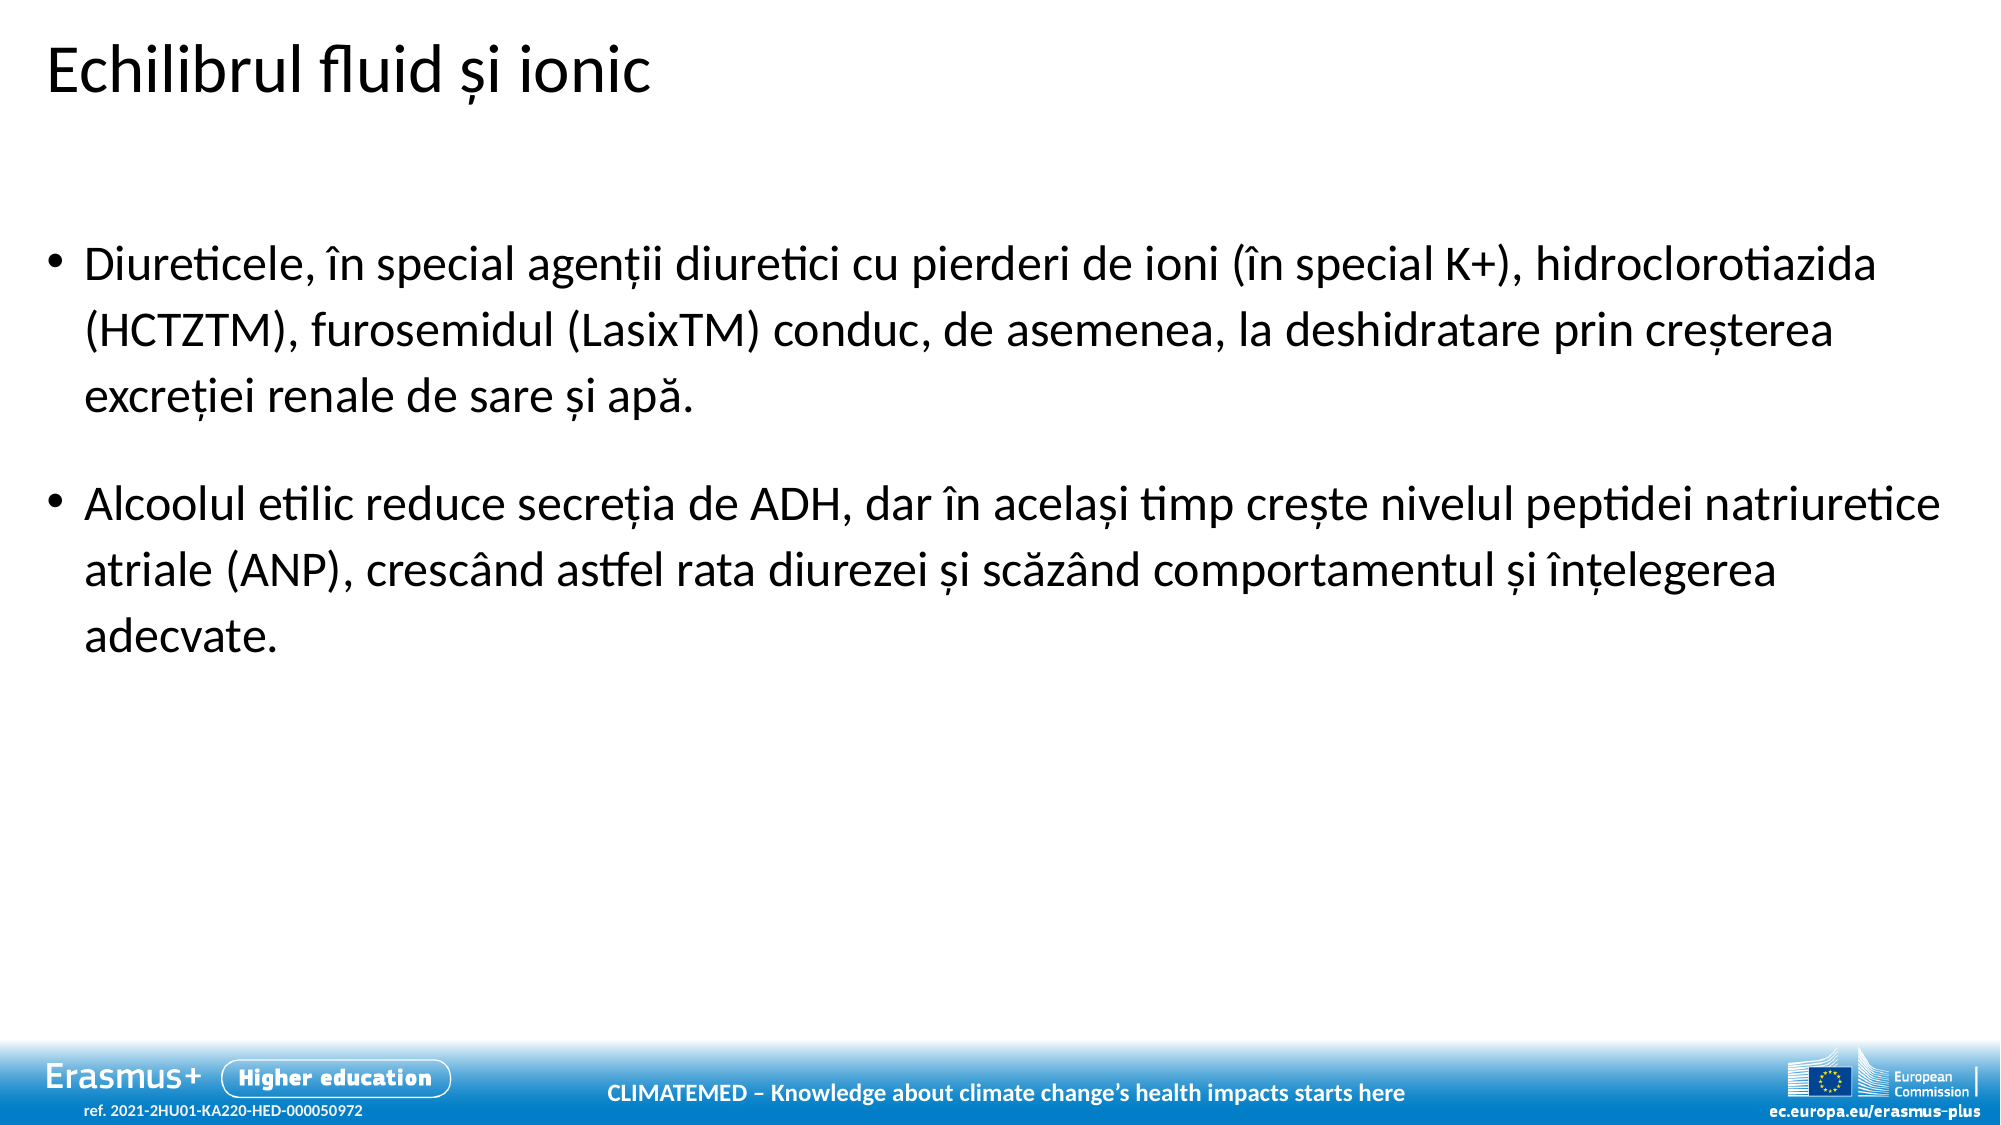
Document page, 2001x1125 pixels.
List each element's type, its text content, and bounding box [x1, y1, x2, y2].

list Diureticele, în special agenții diuretici cu pierderi de ioni (în special K+), hidroclorotiazida (HCTZTM), furosemidul (LasixTM) conduc, de asemenea, la deshidratare prin creșterea excreției renale de sare și apă. Alcoolul etilic reduce secreția de ADH, dar în același timp crește nivelul peptidei natriuretice atriale (ANP), crescând astfel rata diurezei și scăzând comportamentul și înțelegerea adecvate. [31, 217, 1984, 1099]
title Echilibrul fluid și ionic [31, 25, 1984, 116]
picture [0, 899, 2000, 1125]
